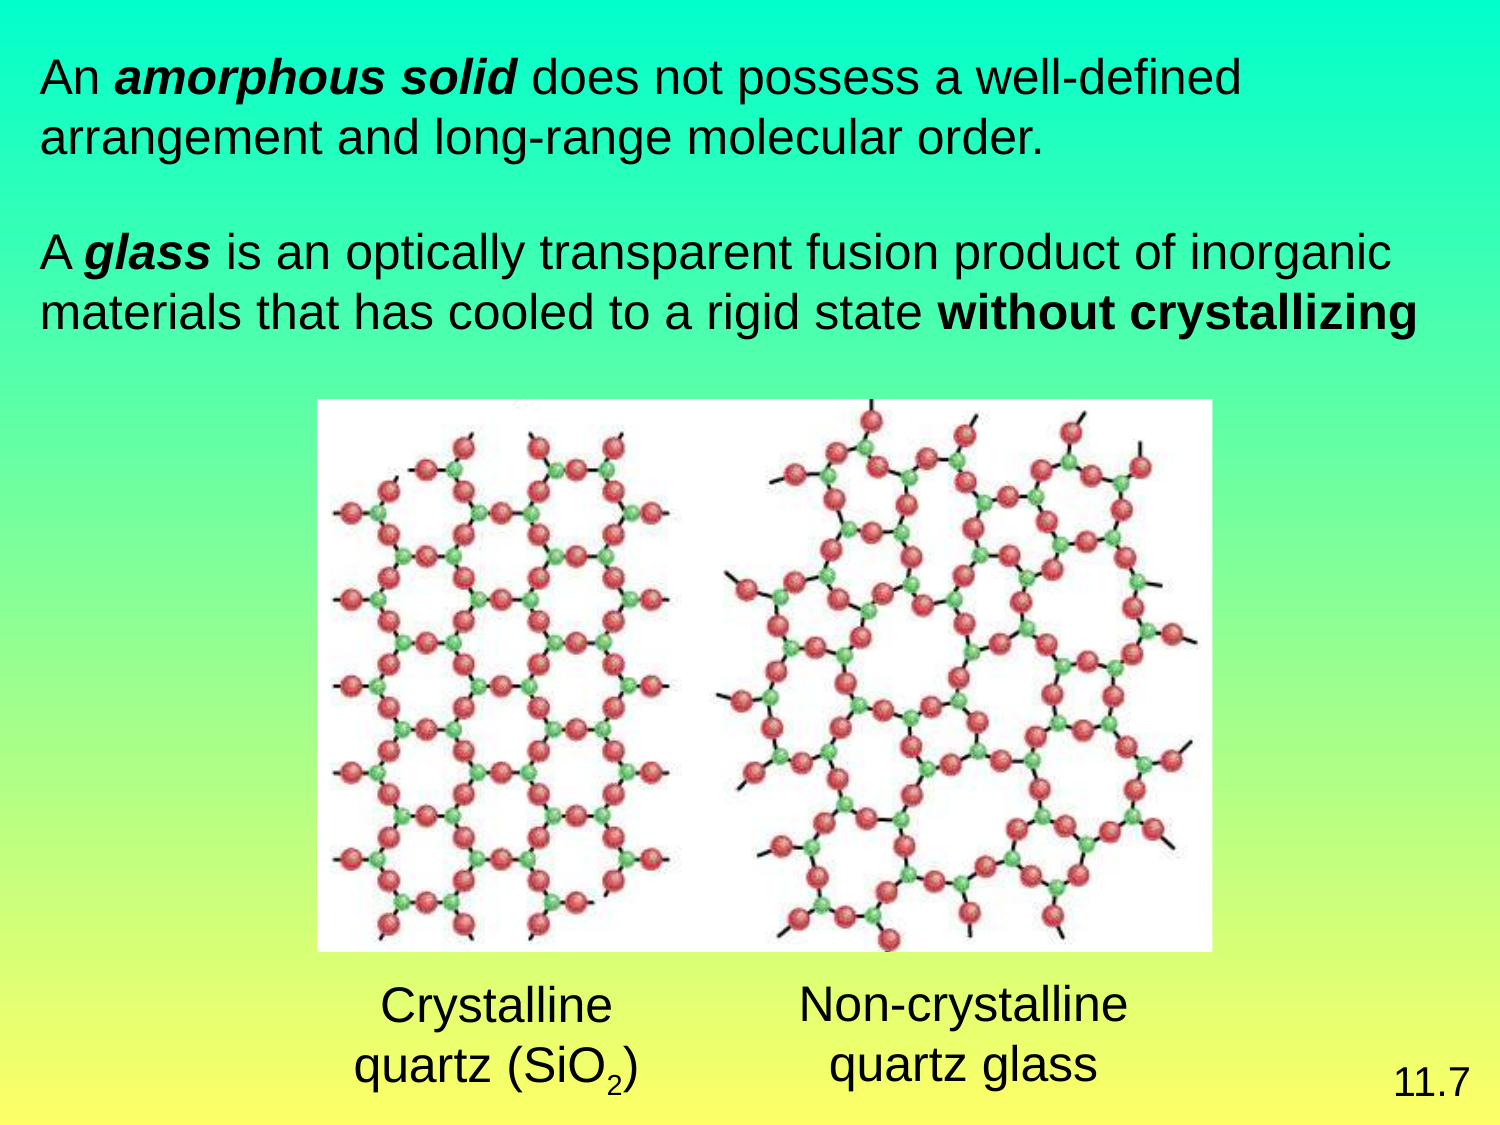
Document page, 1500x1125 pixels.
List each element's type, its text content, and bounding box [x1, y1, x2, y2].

text_box An amorphous solid does not possess a well-defined arrangement and long-range molecular order. [24, 37, 1450, 173]
text_box Crystalline quartz (SiO2) [338, 965, 655, 1108]
text_box [22, 193, 1450, 269]
text_box A glass is an optically transparent fusion product of inorganic materials that has cooled to a rigid state without crystallizing [24, 212, 1438, 348]
text_box 11.7 [1377, 1047, 1486, 1113]
text_box Non-crystalline quartz glass [783, 964, 1144, 1100]
picture [316, 399, 1213, 952]
